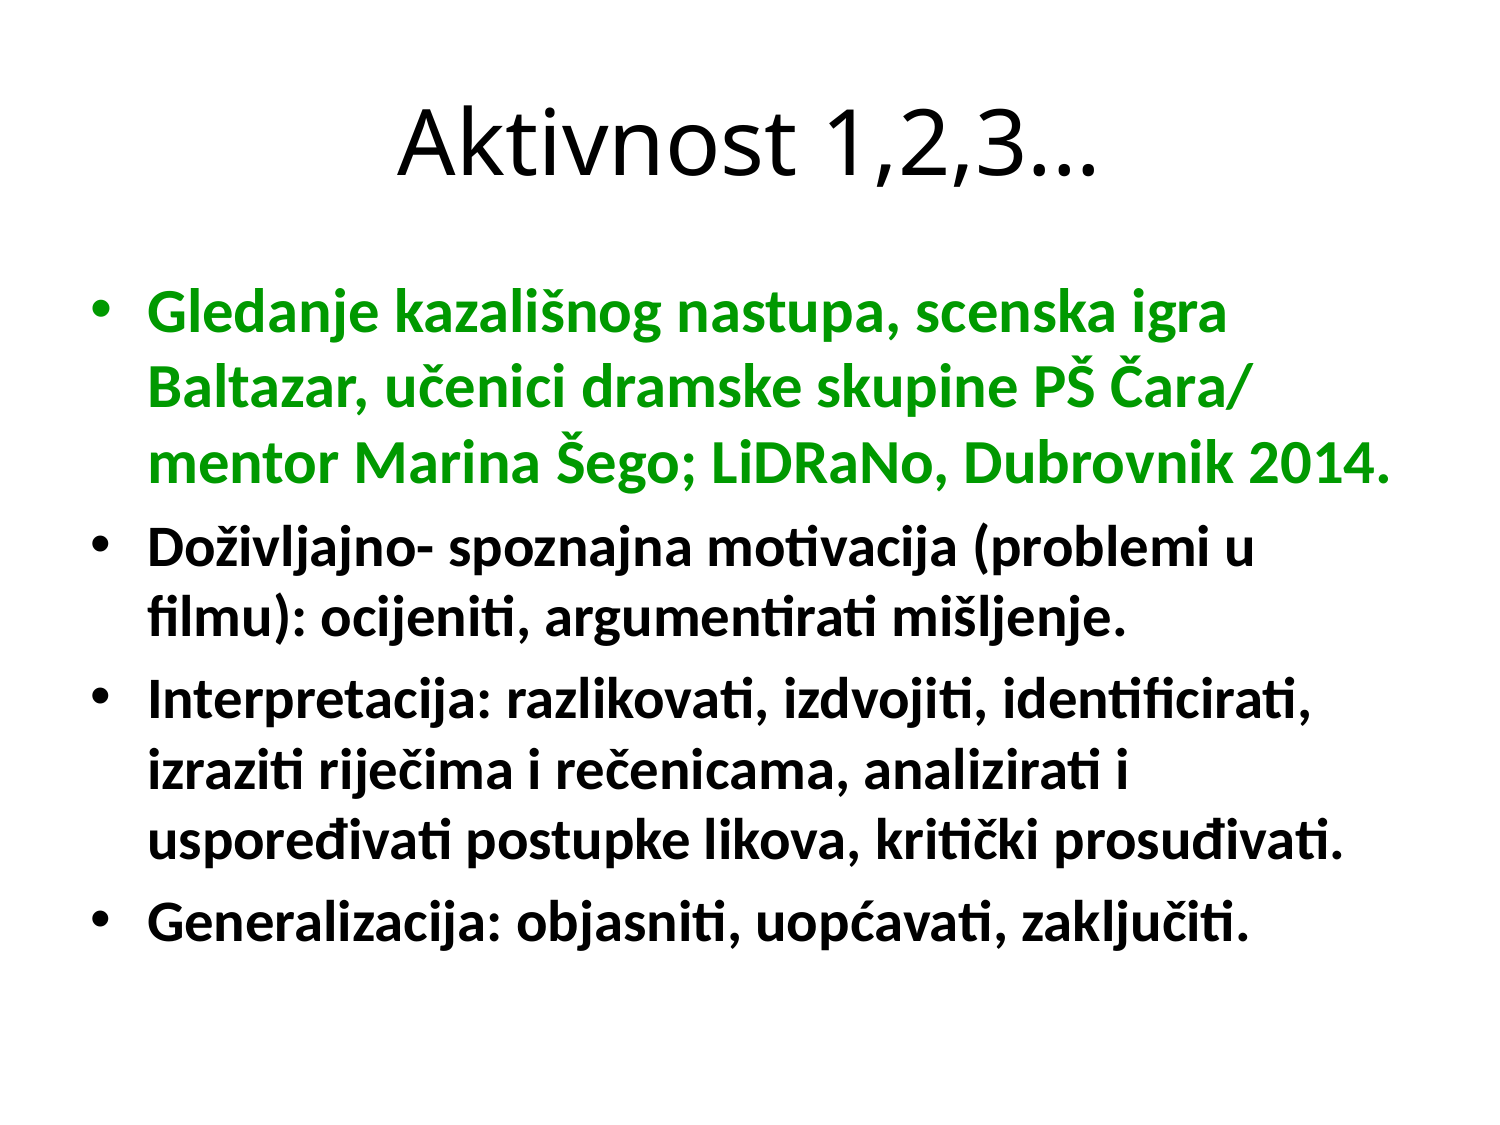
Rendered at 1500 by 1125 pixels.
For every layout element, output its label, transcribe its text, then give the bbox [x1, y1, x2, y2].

title Aktivnost 1,2,3... [75, 45, 1425, 233]
list Gledanje kazališnog nastupa, scenska igra Baltazar, učenici dramske skupine PŠ Čara/ mentor Marina Šego; LiDRaNo, Dubrovnik 2014. Doživljajno- spoznajna motivacija (problemi u filmu): ocijeniti, argumentirati mišljenje. Interpretacija: razlikovati, izdvojiti, identificirati, izraziti riječima i rečenicama, analizirati i uspoređivati postupke likova, kritički prosuđivati. Generalizacija: objasniti, uopćavati, zaključiti. [75, 262, 1425, 1005]
